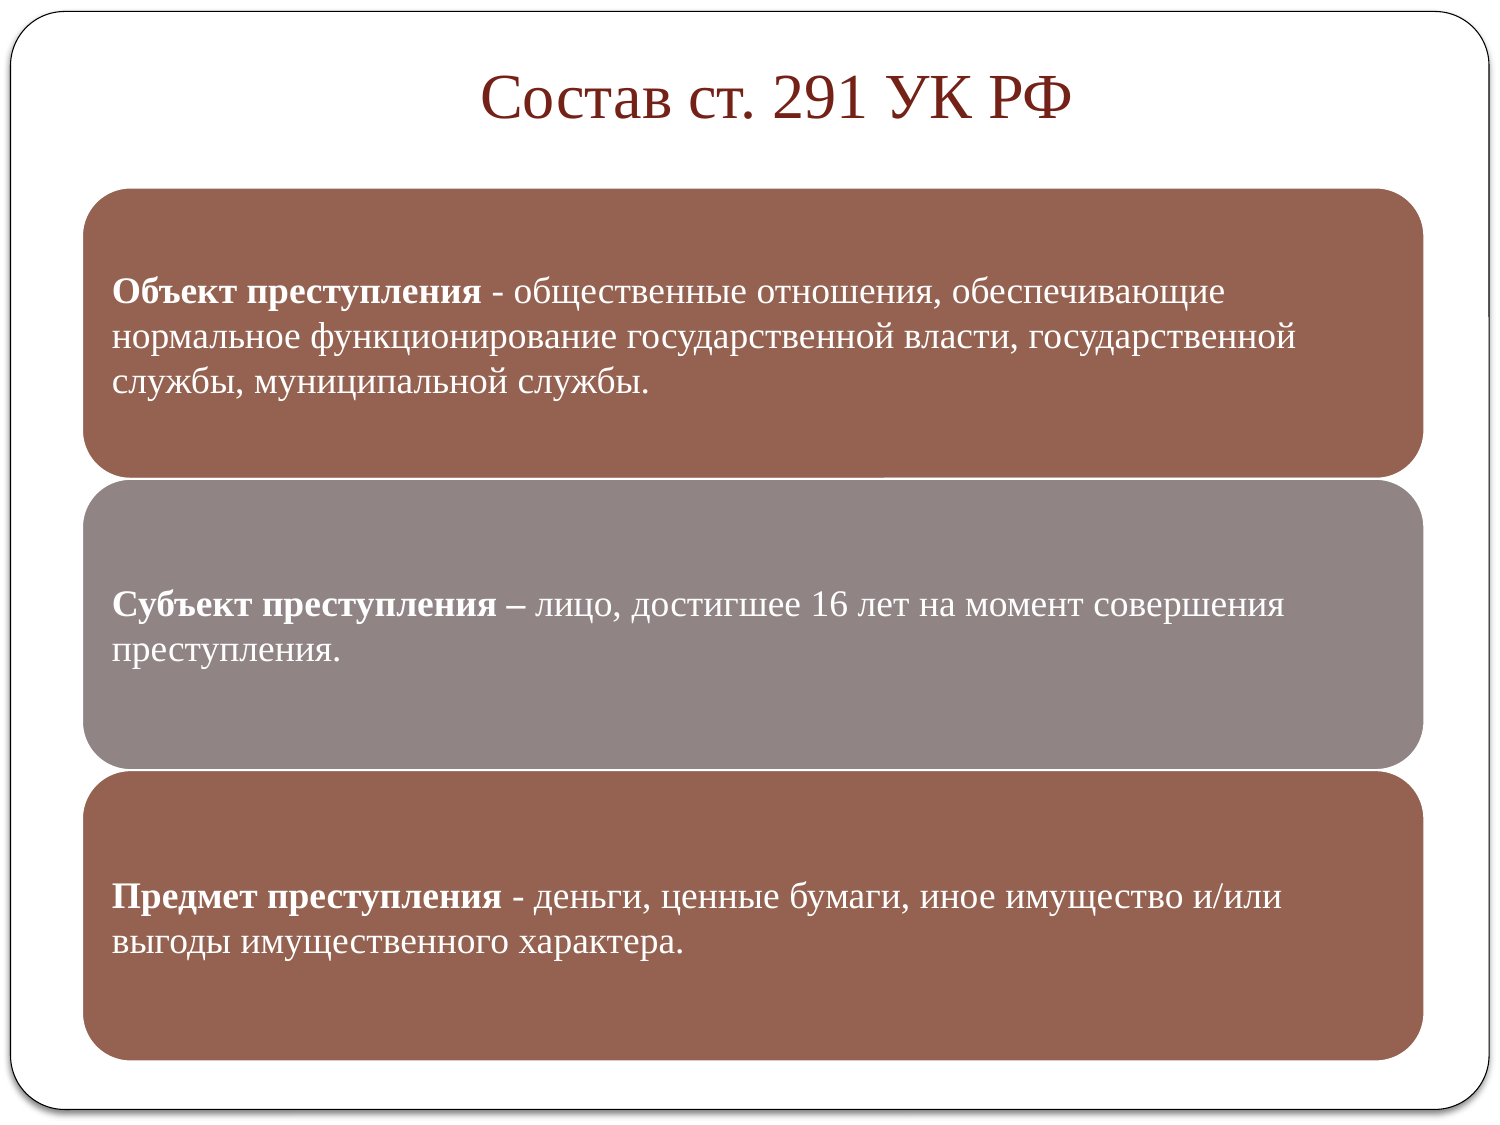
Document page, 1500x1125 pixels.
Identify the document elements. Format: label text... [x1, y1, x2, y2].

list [81, 187, 1425, 1062]
title Состав ст. 291 УК РФ [105, 46, 1448, 147]
